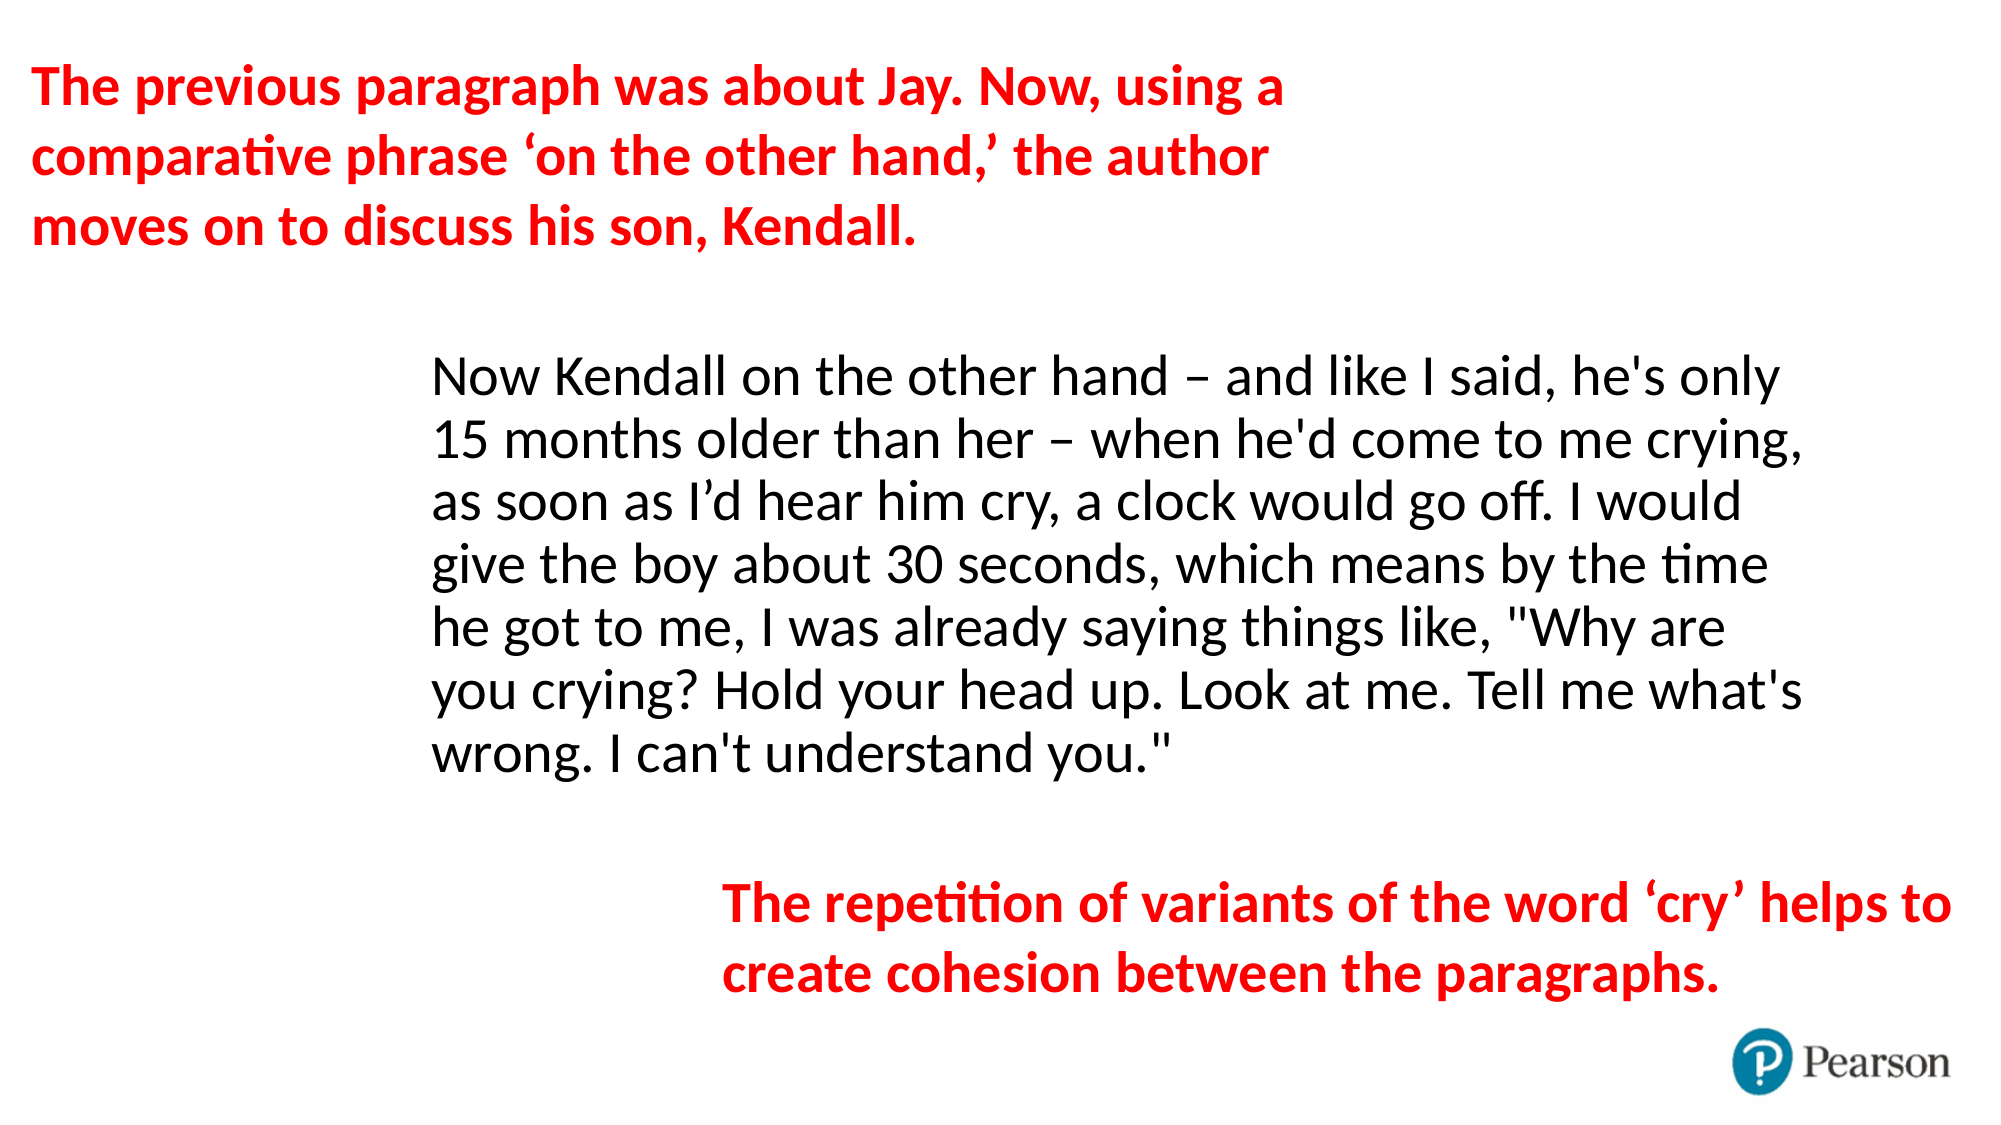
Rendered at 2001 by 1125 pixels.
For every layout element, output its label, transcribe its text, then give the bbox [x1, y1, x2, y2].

picture [1722, 1013, 1961, 1106]
list Now Kendall on the other hand – and like I said, he's only 15 months older than her – when he'd come to me crying, as soon as I’d hear him cry, a clock would go off. I would give the boy about 30 seconds, which means by the time he got to me, I was already saying things like, "Why are you crying? Hold your head up. Look at me. Tell me what's wrong. I can't understand you." [416, 337, 1826, 795]
text_box The repetition of variants of the word ‘cry’ helps to create cohesion between the paragraphs. [707, 856, 1986, 1012]
text_box The previous paragraph was about Jay. Now, using a comparative phrase ‘on the other hand,’ the author moves on to discuss his son, Kendall. [16, 39, 1399, 265]
